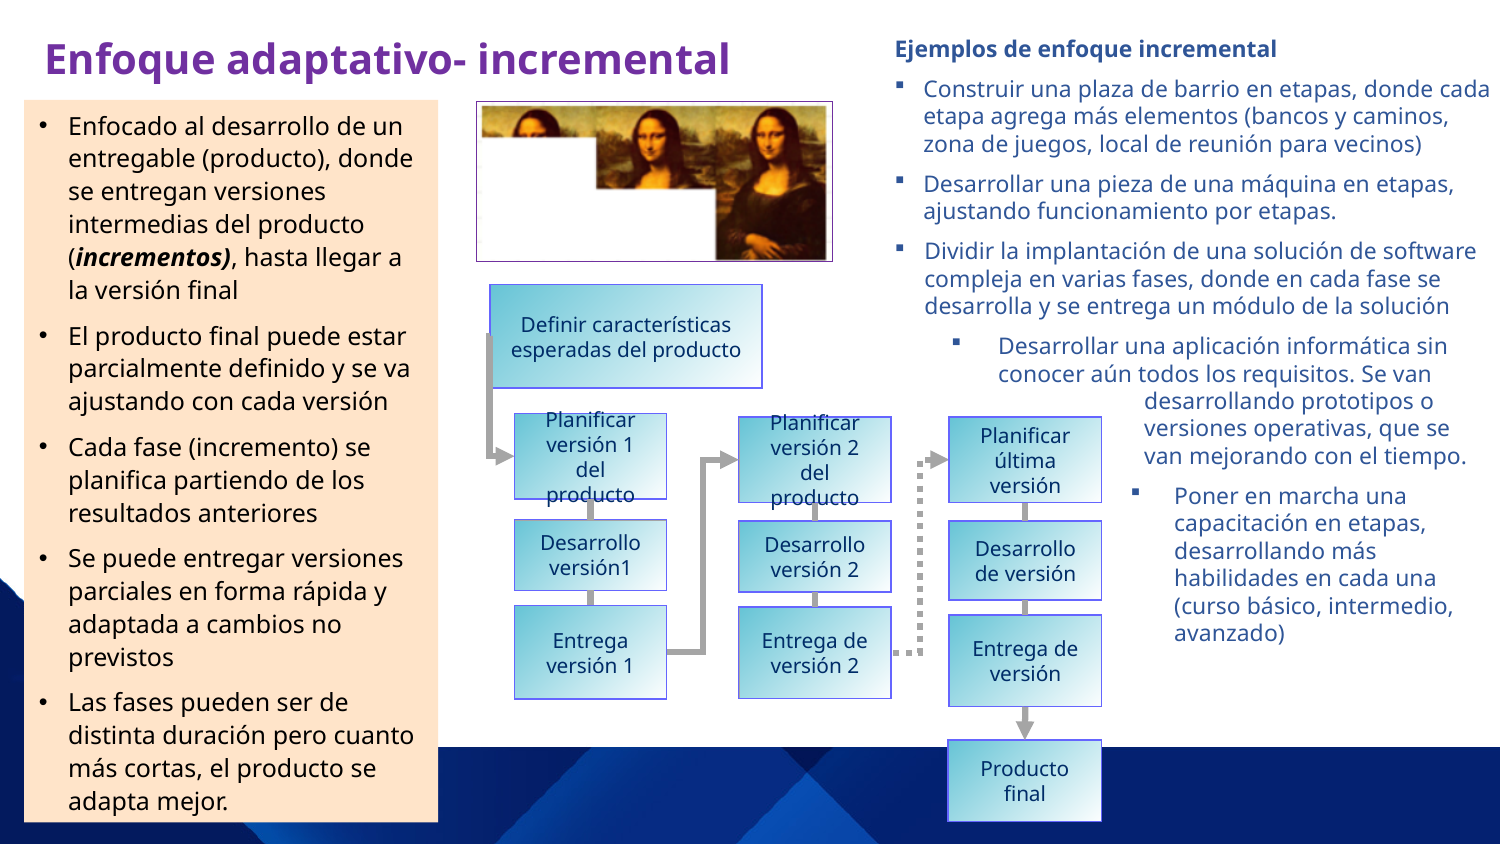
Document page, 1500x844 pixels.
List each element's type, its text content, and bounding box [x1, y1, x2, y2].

title Enfoque adaptativo- incremental [29, 22, 821, 94]
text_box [489, 284, 1102, 822]
text_box Ejemplos de enfoque incremental Construir una plaza de barrio en etapas, donde cada etapa agrega más elementos (bancos y caminos, zona de juegos, local de reunión para vecinos) Desarrollar una pieza de una máquina en etapas, ajustando funcionamiento por etapas. Dividir la implantación de una solución de software compleja en varias fases, donde en cada fase se desarrolla y se entrega un módulo de la solución Desarrollar una aplicación informática sin conocer aún todos los requisitos. Se van desarrollando prototipos o versiones operativas, que se van mejorando con el tiempo. Poner en marcha una capacitación en etapas, desarrollando más habilidades en cada una (curso básico, intermedio, avanzado) [879, 27, 1500, 654]
picture [0, 0, 1500, 844]
text_box Enfocado al desarrollo de un entregable (producto), donde se entregan versiones intermedias del producto (incrementos), hasta llegar a la versión final El producto final puede estar parcialmente definido y se va ajustando con cada versión Cada fase (incremento) se planifica partiendo de los resultados anteriores Se puede entregar versiones parciales en forma rápida y adaptada a cambios no previstos Las fases pueden ser de distinta duración pero cuanto más cortas, el producto se adapta mejor. [24, 99, 439, 823]
